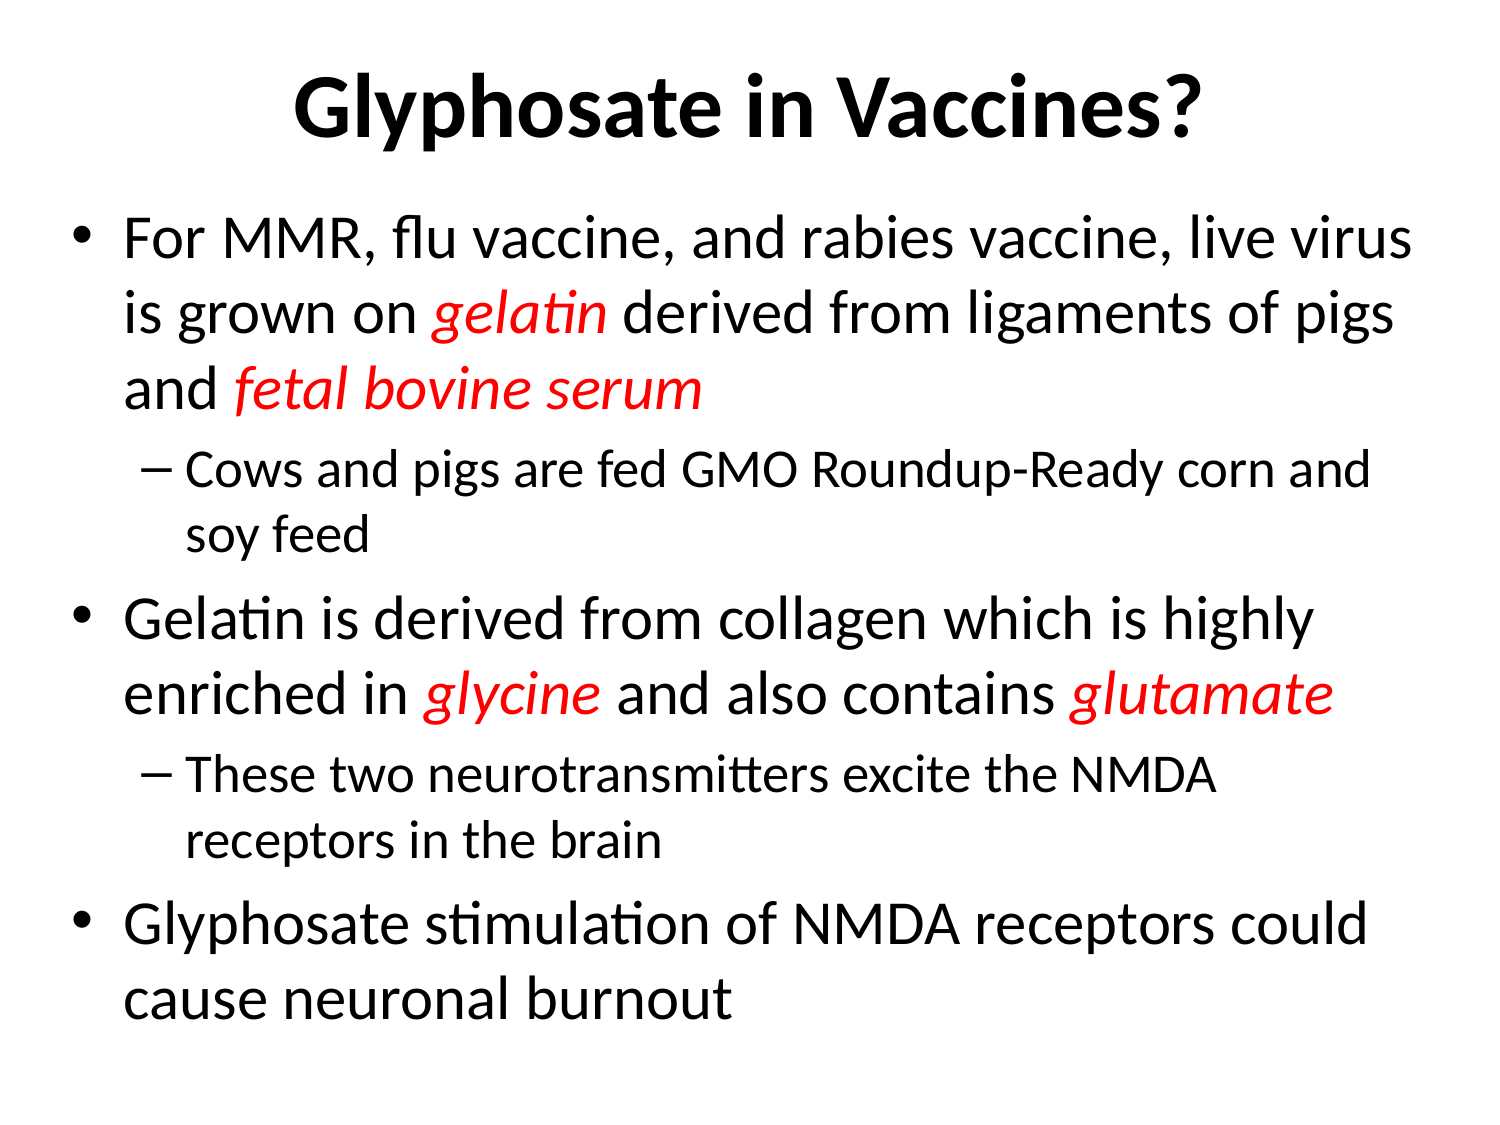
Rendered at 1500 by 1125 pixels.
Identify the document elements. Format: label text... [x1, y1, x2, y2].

title Glyphosate in Vaccines? [75, 7, 1425, 188]
list For MMR, flu vaccine, and rabies vaccine, live virus is grown on gelatin derived from ligaments of pigs and fetal bovine serum Cows and pigs are fed GMO Roundup-Ready corn and soy feed Gelatin is derived from collagen which is highly enriched in glycine and also contains glutamate These two neurotransmitters excite the NMDA receptors in the brain Glyphosate stimulation of NMDA receptors could cause neuronal burnout [56, 188, 1459, 1048]
